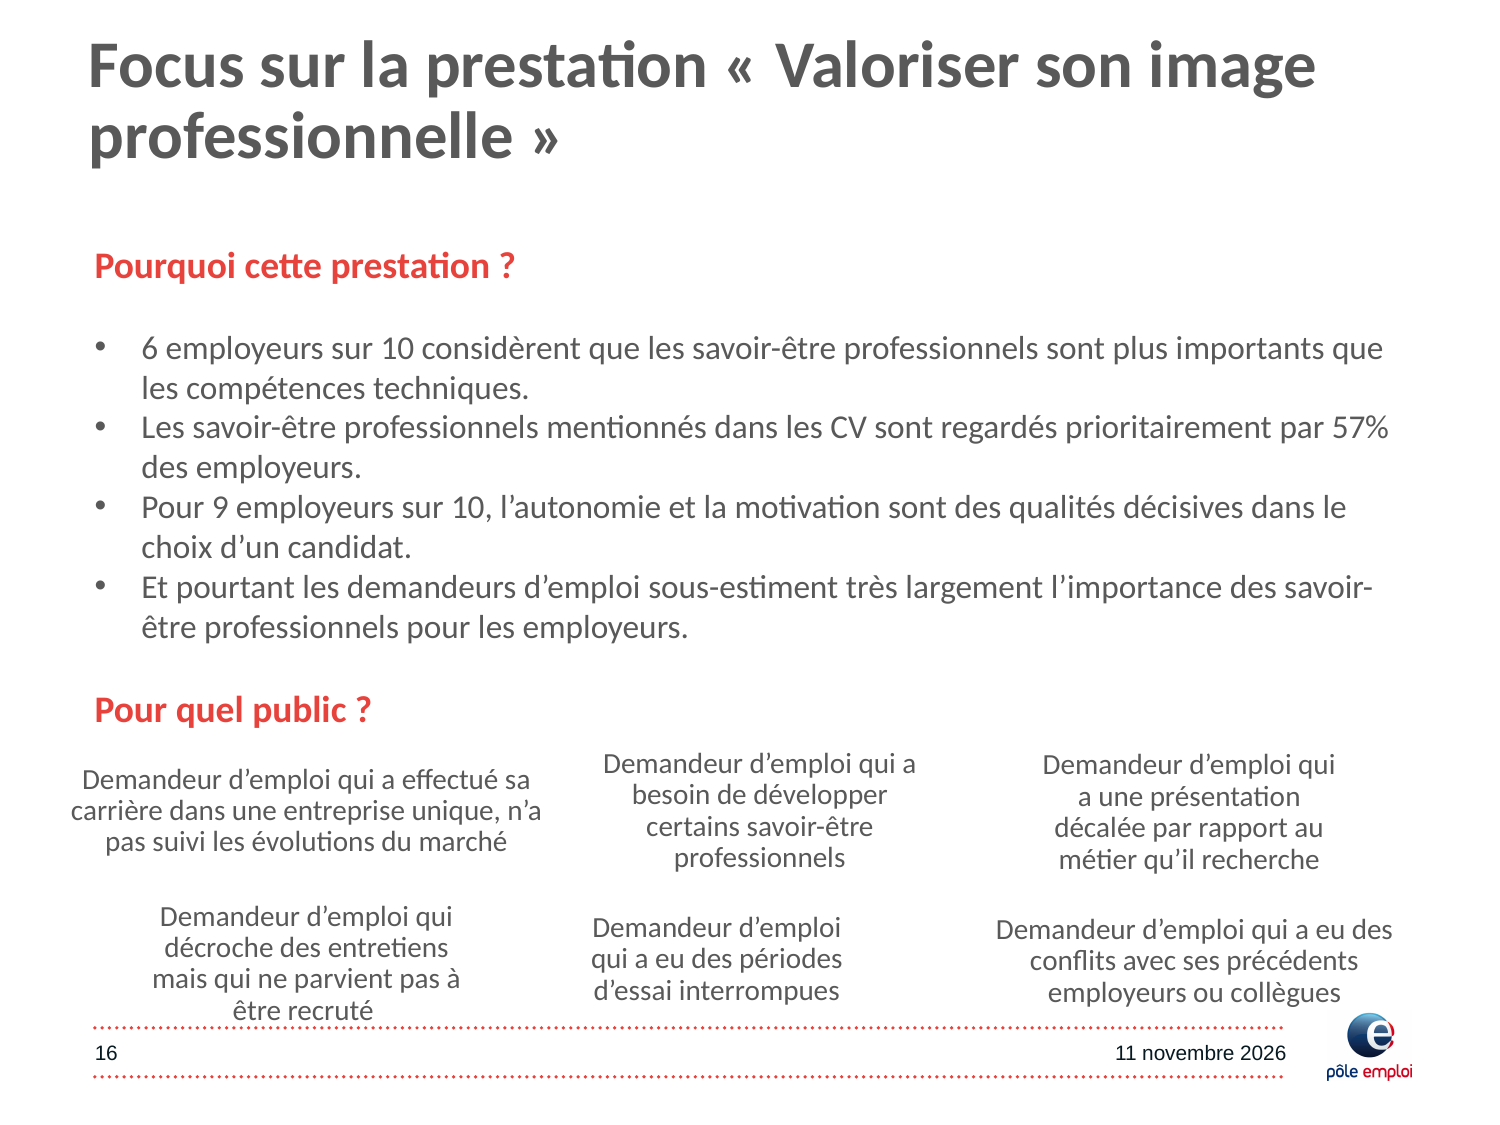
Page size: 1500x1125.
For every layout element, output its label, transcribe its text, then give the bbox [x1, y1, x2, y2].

text_box Demandeur d’emploi qui a une présentation décalée par rapport au métier qu’il recherche [1018, 713, 1360, 862]
text_box Pourquoi cette prestation ? 6 employeurs sur 10 considèrent que les savoir-être professionnels sont plus importants que les compétences techniques. Les savoir-être professionnels mentionnés dans les CV sont regardés prioritairement par 57% des employeurs. Pour 9 employeurs sur 10, l’autonomie et la motivation sont des qualités décisives dans le choix d’un candidat. Et pourtant les demandeurs d’emploi sous-estiment très largement l’importance des savoir-être professionnels pour les employeurs. Pour quel public ? [79, 233, 1440, 738]
text_box Demandeur d’emploi qui décroche des entretiens mais qui ne parvient pas à être recruté [122, 865, 491, 1063]
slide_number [944, 1027, 1287, 1077]
text_box Demandeur d’emploi qui a eu des périodes d’essai interrompues [559, 860, 875, 1059]
text_box Demandeur d’emploi qui a effectué sa carrière dans une entreprise unique, n’a pas suivi les évolutions du marché [53, 712, 560, 910]
slide_number 16 [94, 1027, 216, 1077]
text_box Demandeur d’emploi qui a besoin de développer certains savoir-être professionnels [581, 712, 938, 910]
text_box Demandeur d’emploi qui a eu des conflits avec ses précédents employeurs ou collègues [976, 862, 1413, 1061]
title Focus sur la prestation « Valoriser son image professionnelle » [0, 0, 1413, 196]
picture [1327, 1061, 1412, 1081]
